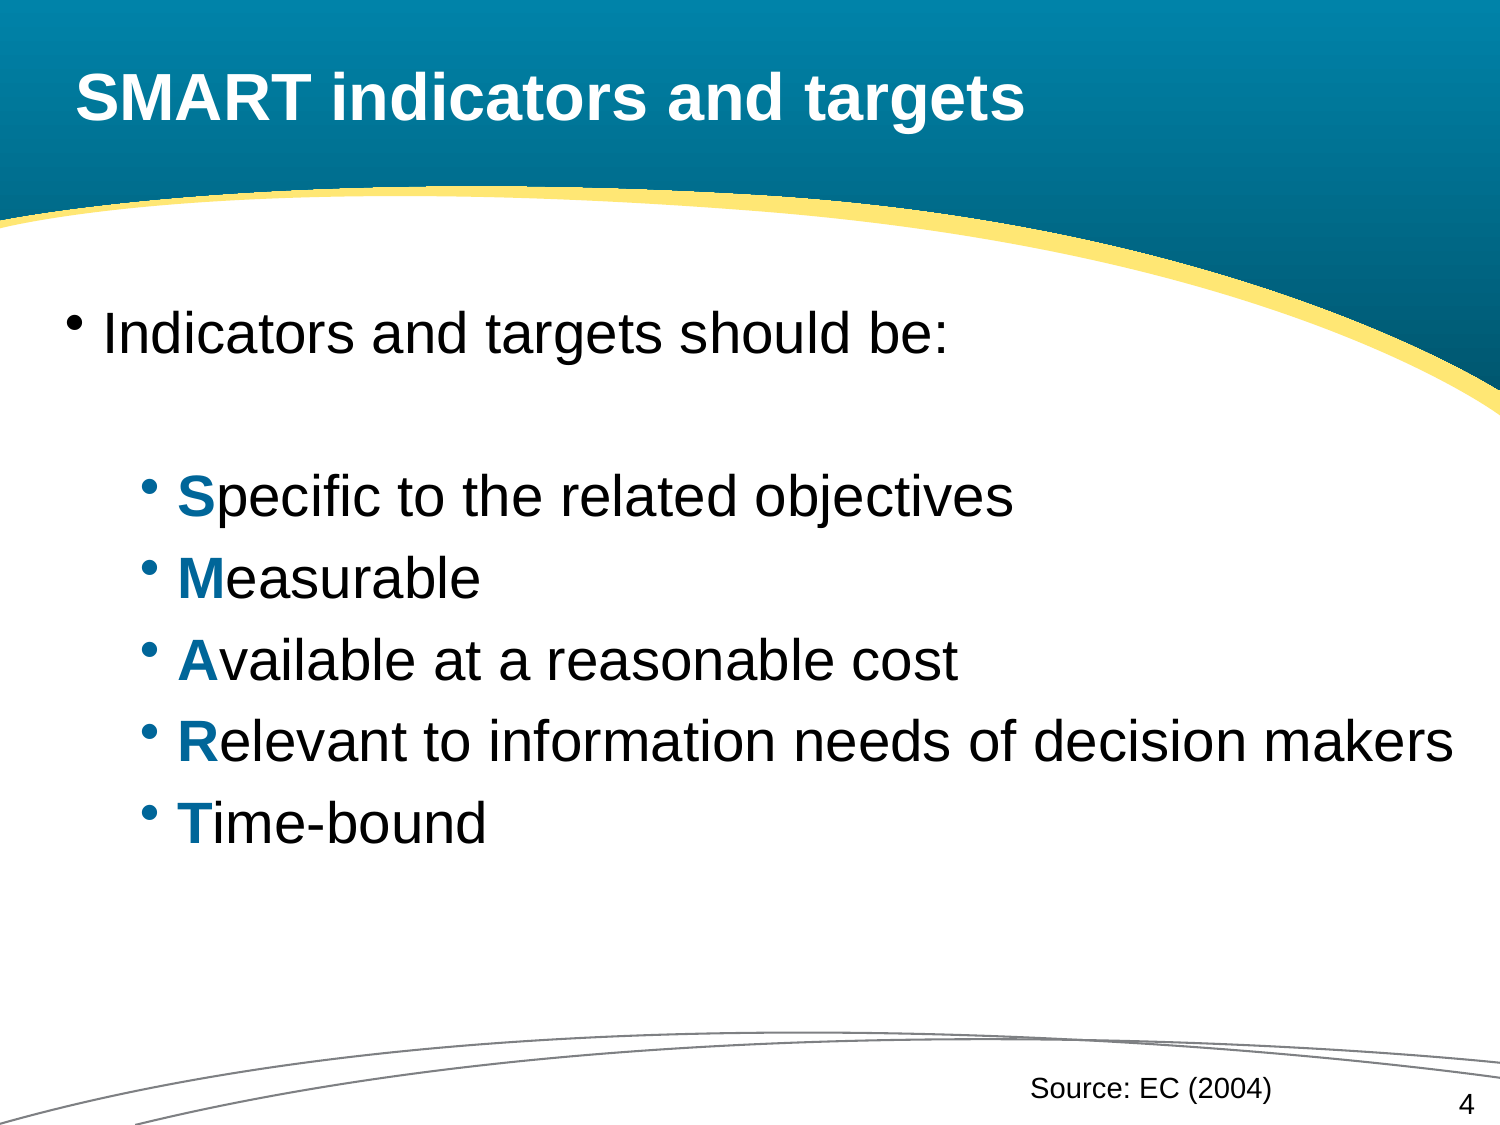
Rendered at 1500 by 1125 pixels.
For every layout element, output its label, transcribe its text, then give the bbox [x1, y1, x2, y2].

title SMART indicators and targets [74, 0, 1476, 188]
text_box Indicators and targets should be: Specific to the related objectives Measurable Available at a reasonable cost Relevant to information needs of decision makers Time-bound [49, 287, 1475, 1075]
text_box Source: EC (2004) [737, 1062, 1288, 1113]
slide_number 4 [1288, 1084, 1476, 1113]
